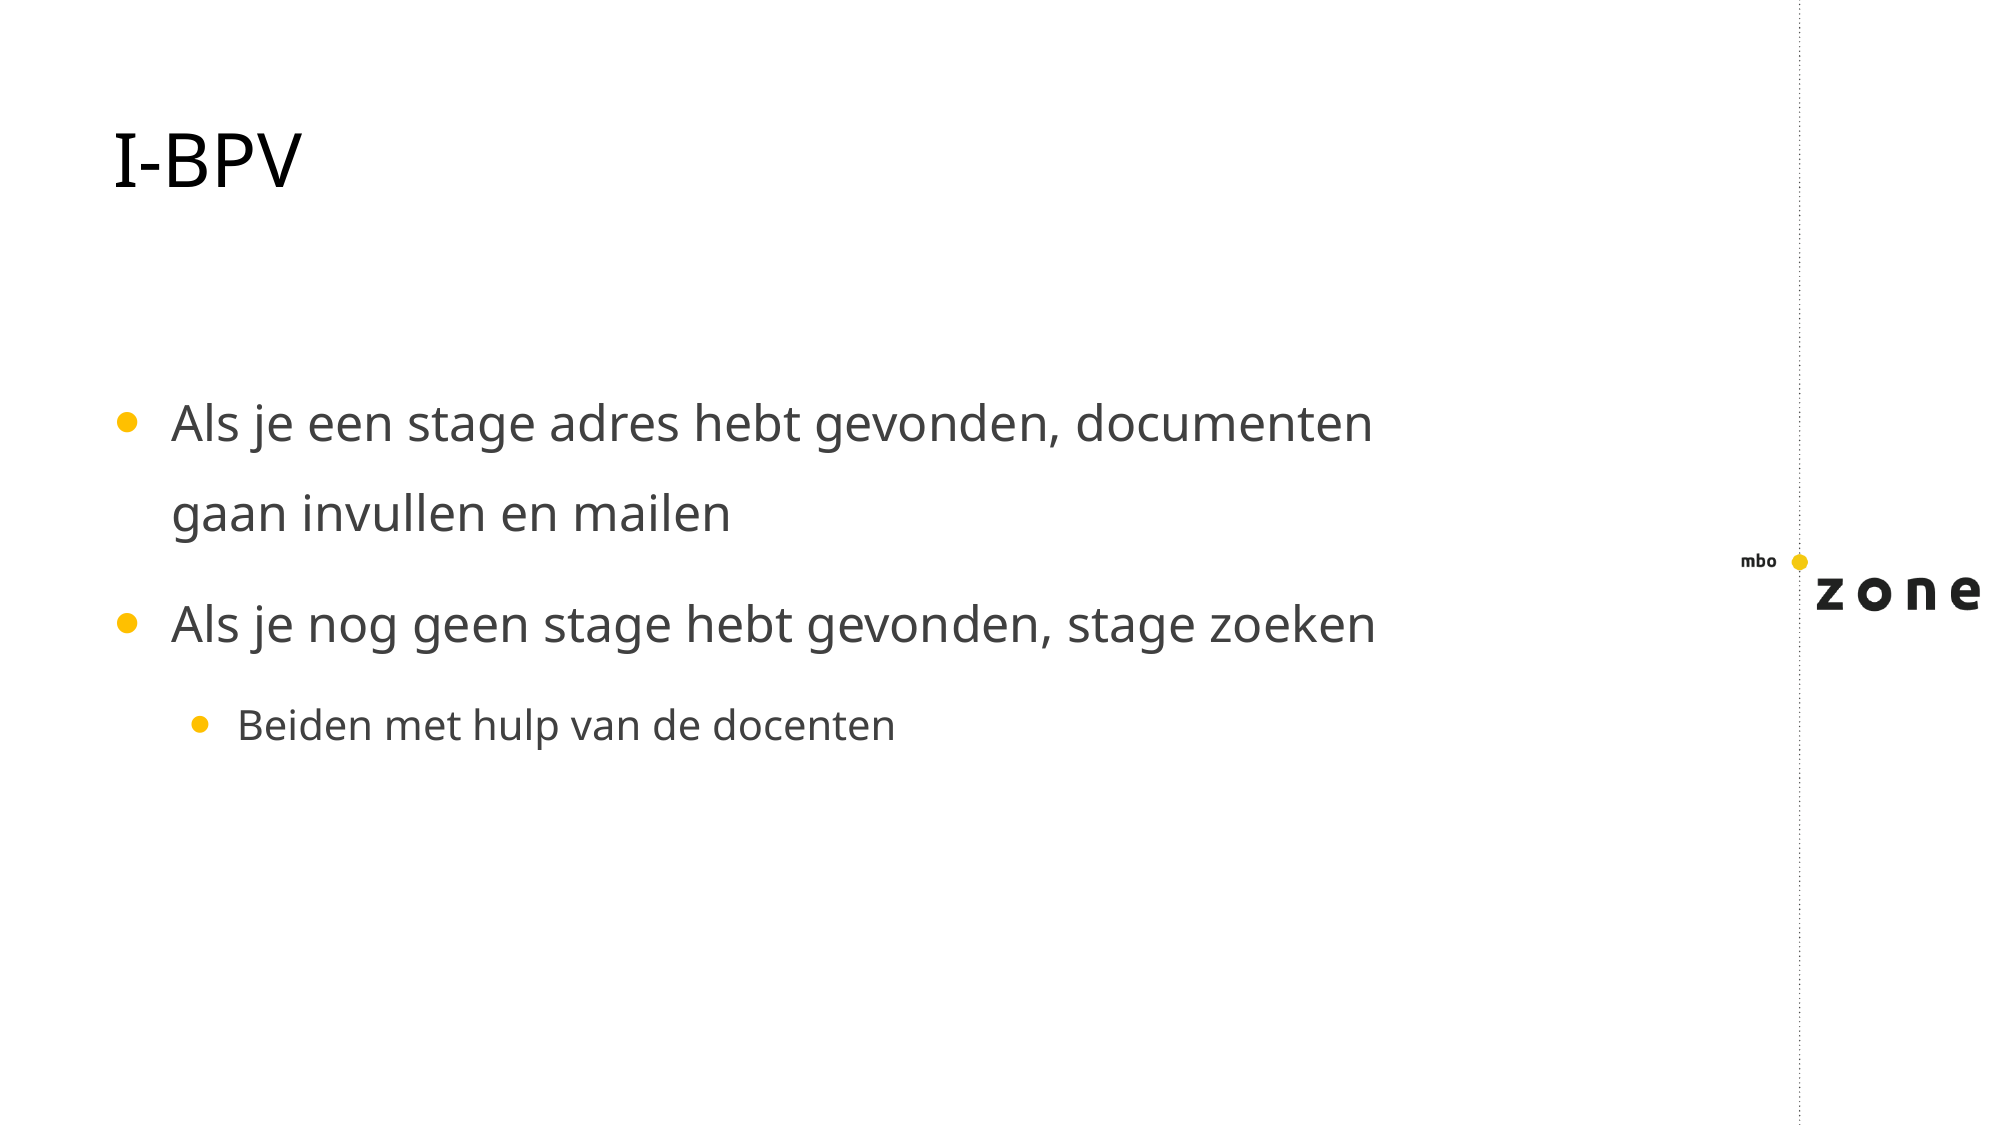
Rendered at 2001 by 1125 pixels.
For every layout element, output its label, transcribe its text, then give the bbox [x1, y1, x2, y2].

text_box Als je een stage adres hebt gevonden, documenten gaan invullen en mailen Als je nog geen stage hebt gevonden, stage zoeken Beiden met hulp van de docenten [99, 354, 1484, 793]
picture [1596, 0, 2001, 1125]
text_box I-BPV [98, 105, 317, 210]
